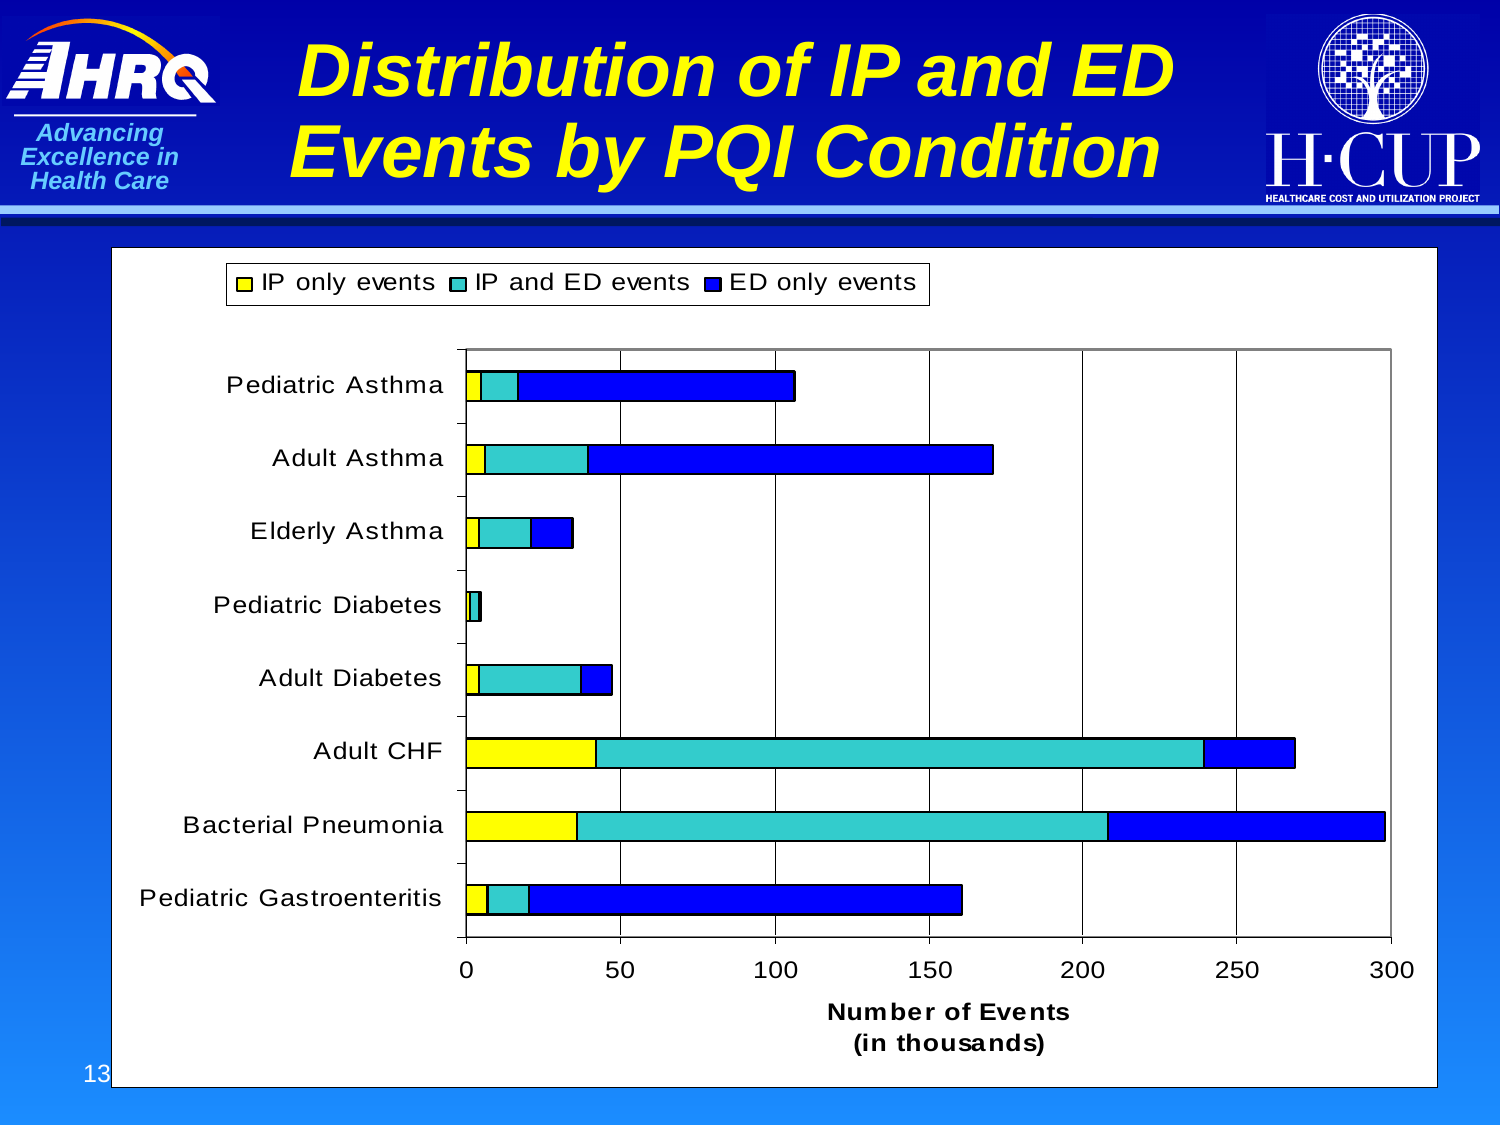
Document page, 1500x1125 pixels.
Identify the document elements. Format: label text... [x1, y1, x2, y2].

picture [1266, 14, 1480, 202]
picture [99, 237, 1451, 1097]
title Distribution of IP and ED Events by PQI Condition [236, 74, 1237, 202]
picture [2, 16, 220, 106]
slide_number 13 [49, 1049, 94, 1088]
